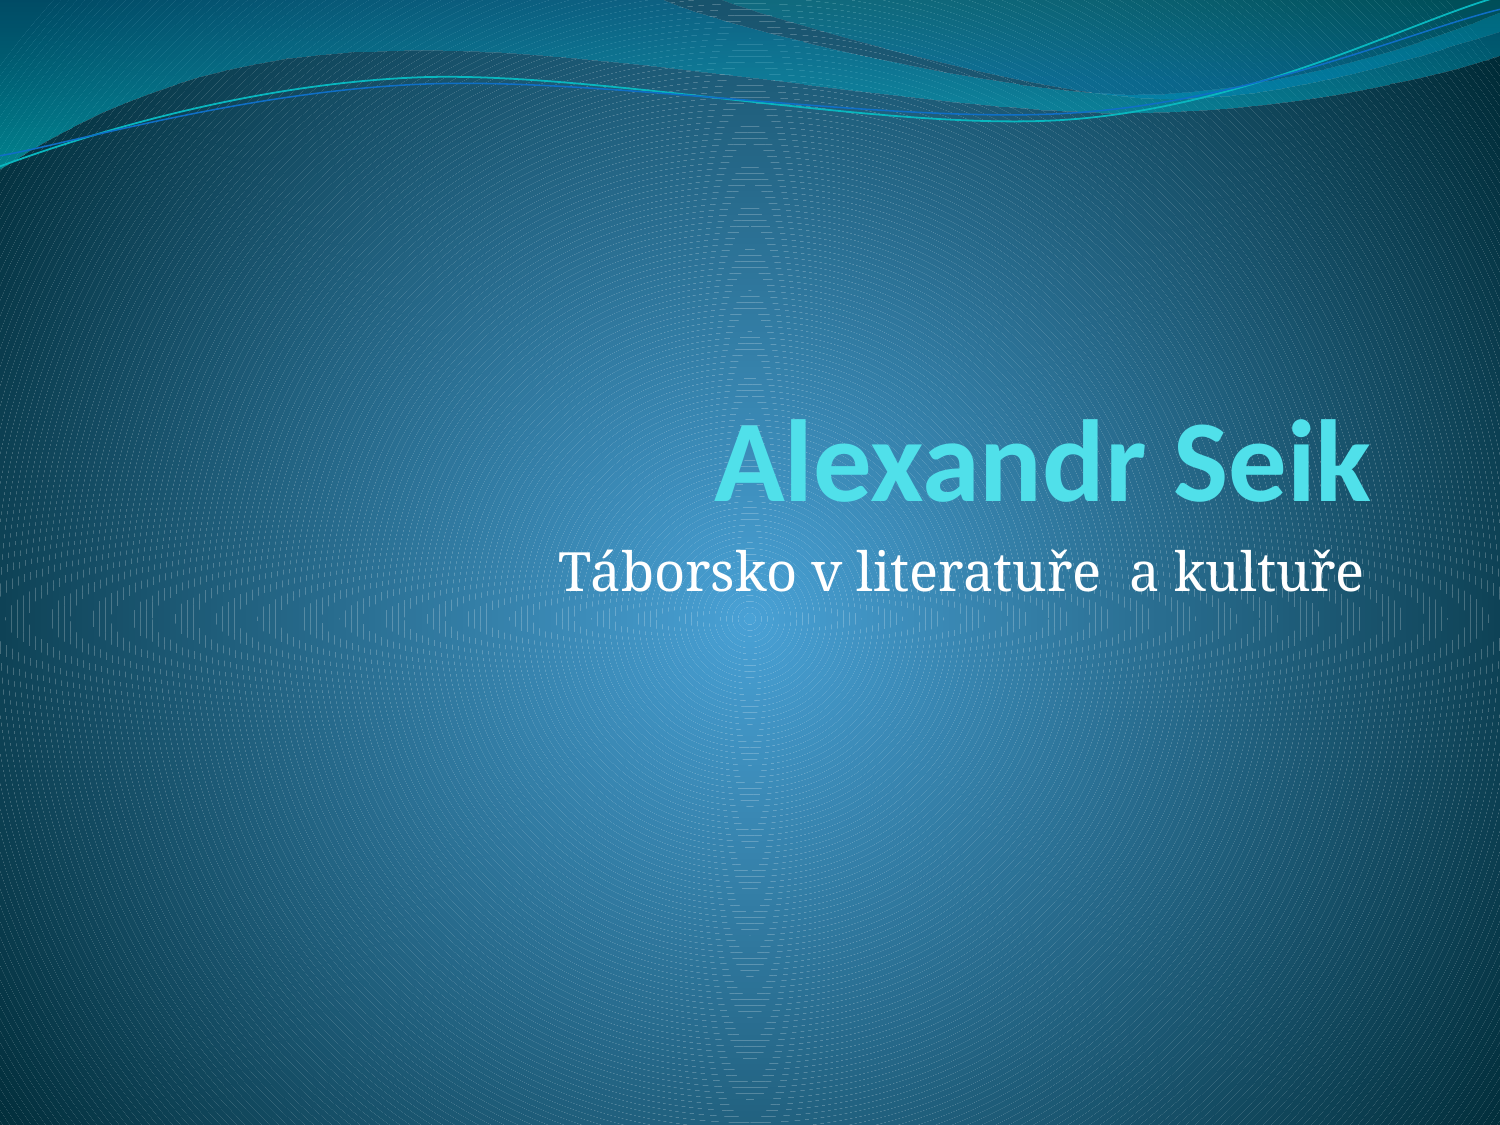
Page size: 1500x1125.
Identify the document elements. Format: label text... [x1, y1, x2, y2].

subtitle Táborsko v literatuře a kultuře [87, 529, 1376, 818]
title Alexandr Seik [87, 224, 1376, 525]
